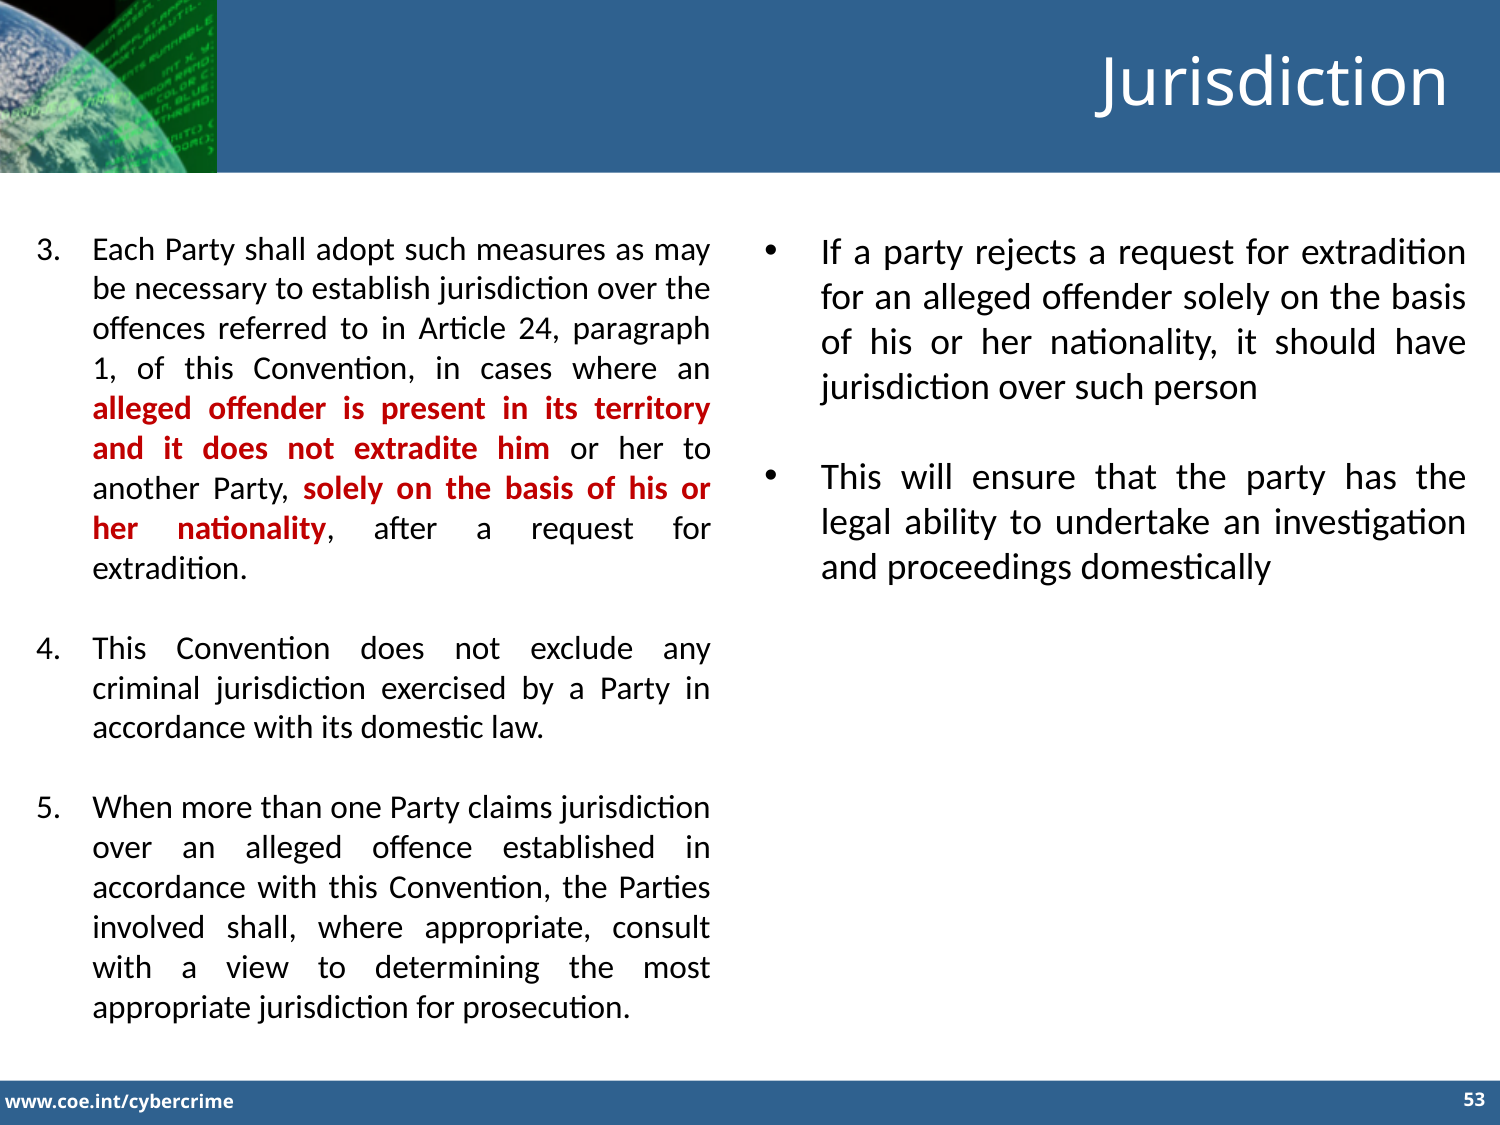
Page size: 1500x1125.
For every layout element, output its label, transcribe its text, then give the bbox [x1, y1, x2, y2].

text_box Jurisdiction [230, 31, 1483, 126]
text_box Each Party shall adopt such measures as may be necessary to establish jurisdiction over the offences referred to in Article 24, paragraph 1, of this Convention, in cases where an alleged offender is present in its territory and it does not extradite him or her to another Party, solely on the basis of his or her nationality, after a request for extradition. This Convention does not exclude any criminal jurisdiction exercised by a Party in accordance with its domestic law. When more than one Party claims jurisdiction over an alleged offence established in accordance with this Convention, the Parties involved shall, where appropriate, consult with a view to determining the most appropriate jurisdiction for prosecution. [21, 219, 727, 1033]
picture [0, 0, 217, 173]
text_box If a party rejects a request for extradition for an alleged offender solely on the basis of his or her nationality, it should have jurisdiction over such person This will ensure that the party has the legal ability to undertake an investigation and proceedings domestically [749, 219, 1483, 594]
